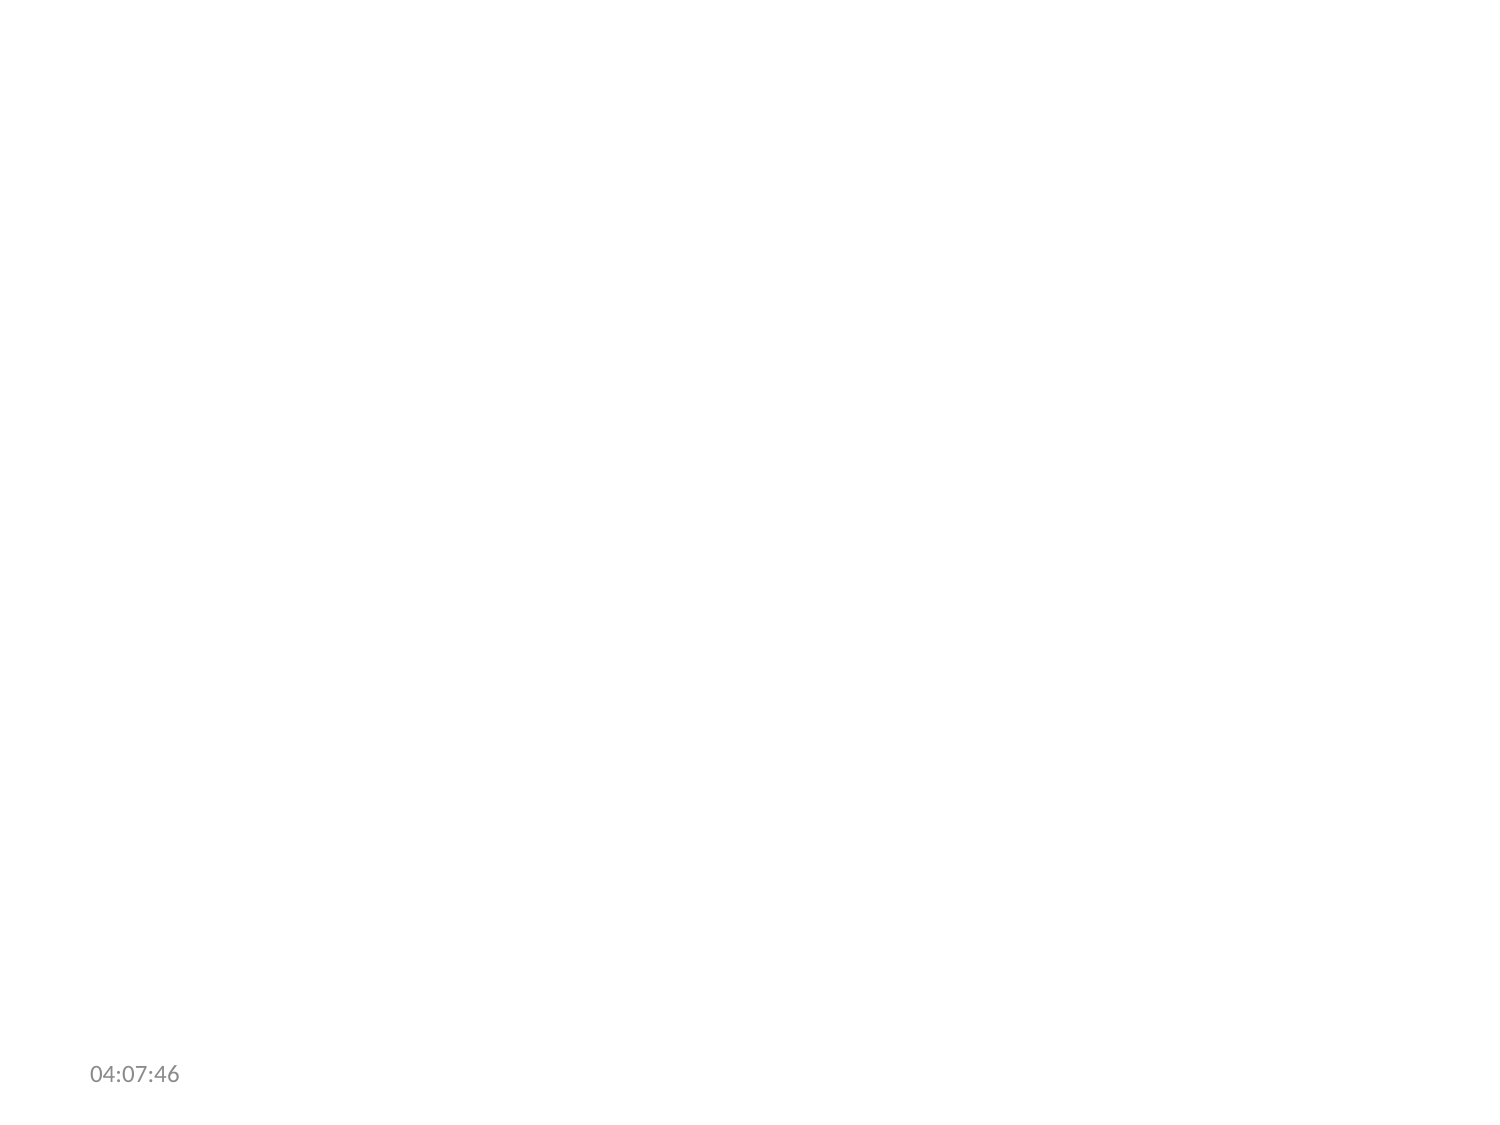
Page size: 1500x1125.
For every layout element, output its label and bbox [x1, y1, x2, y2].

slide_number [75, 1042, 425, 1103]
